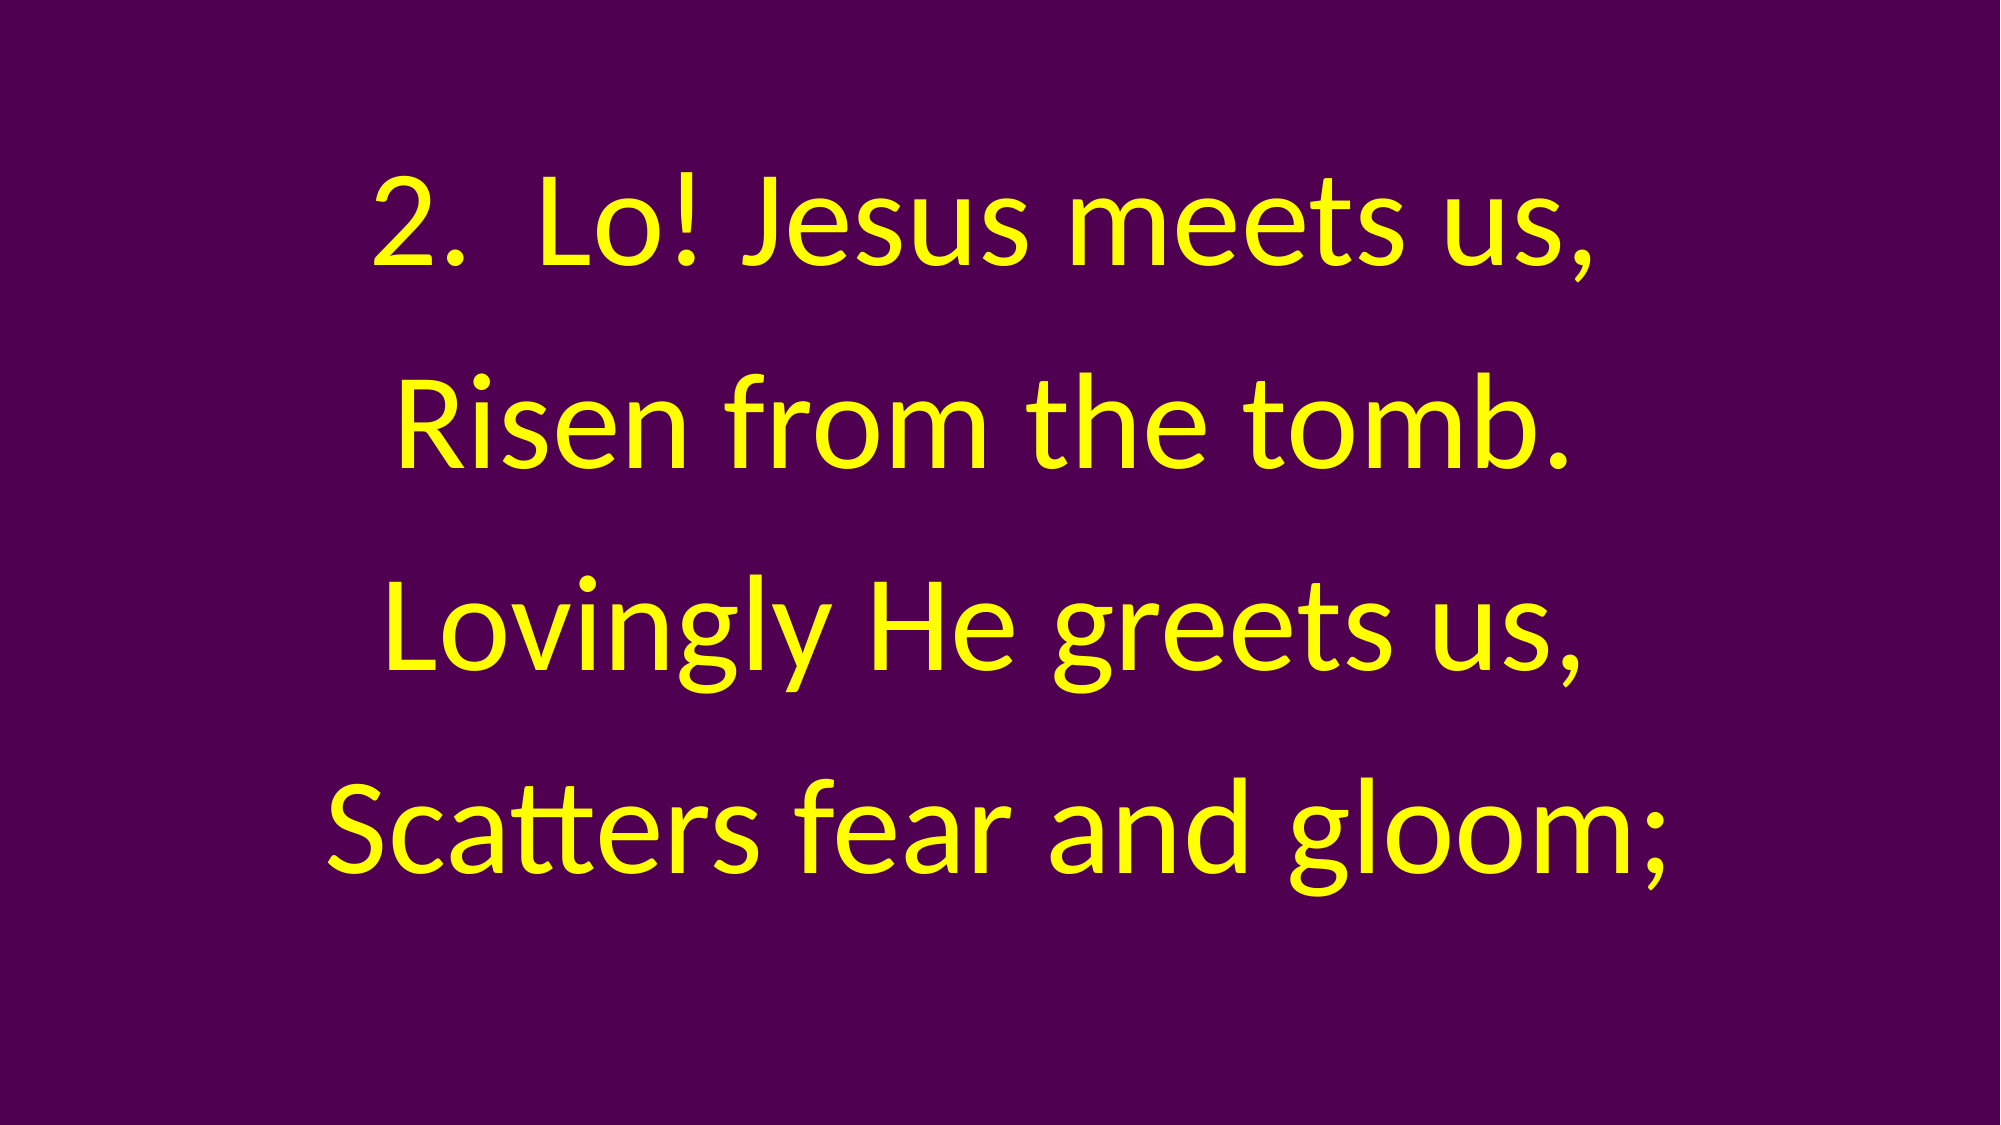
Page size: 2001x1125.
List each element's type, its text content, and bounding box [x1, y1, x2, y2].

text_box 2. Lo! Jesus meets us, Risen from the tomb. Lovingly He greets us, Scatters fear and gloom; [0, 121, 2000, 908]
